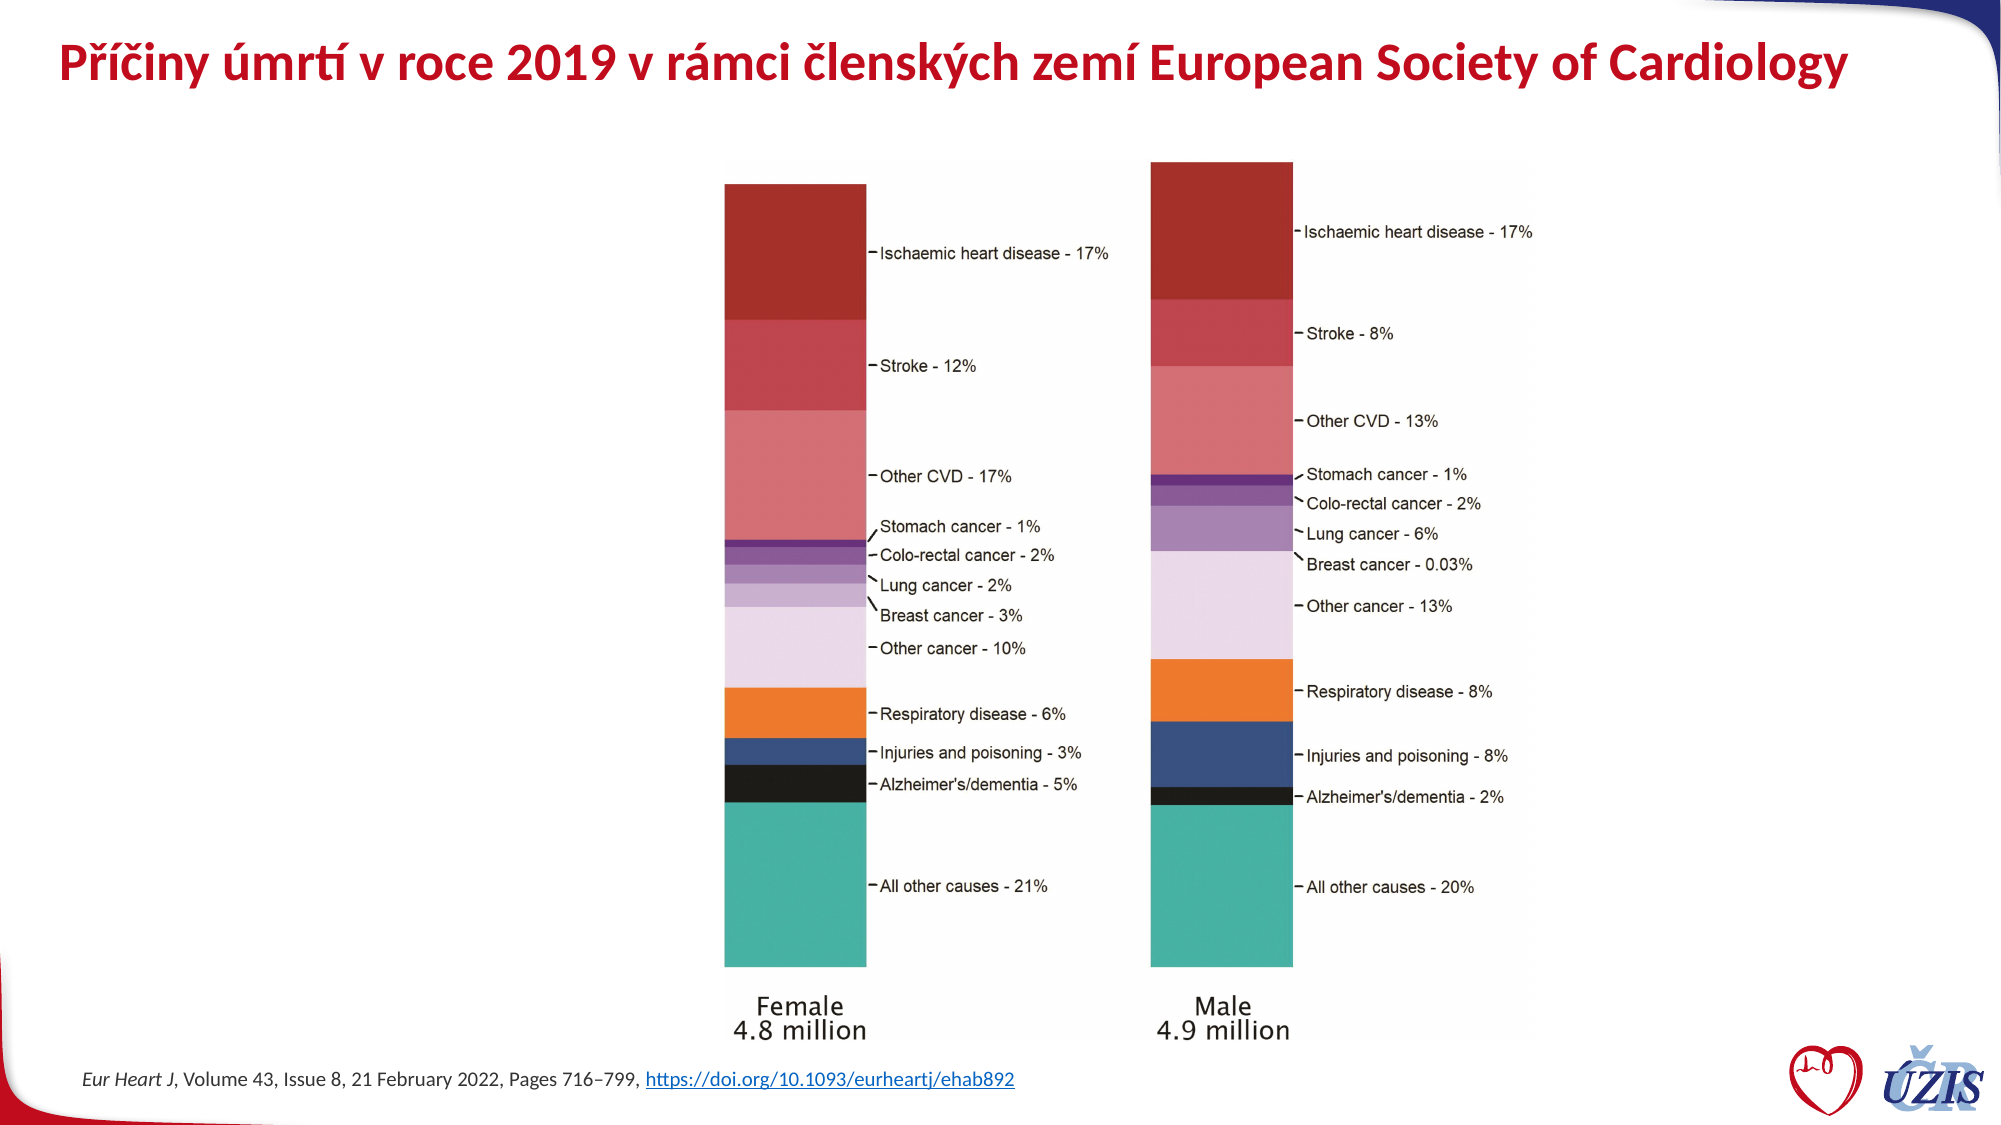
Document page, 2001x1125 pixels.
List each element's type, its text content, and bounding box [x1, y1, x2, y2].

text_box Eur Heart J, Volume 43, Issue 8, 21 February 2022, Pages 716–799, https://doi.org/10.1093/eurheartj/ehab892 [67, 1058, 1079, 1099]
title Příčiny úmrtí v roce 2019 v rámci členských zemí European Society of Cardiology [44, 26, 1947, 113]
picture [724, 159, 1535, 1043]
